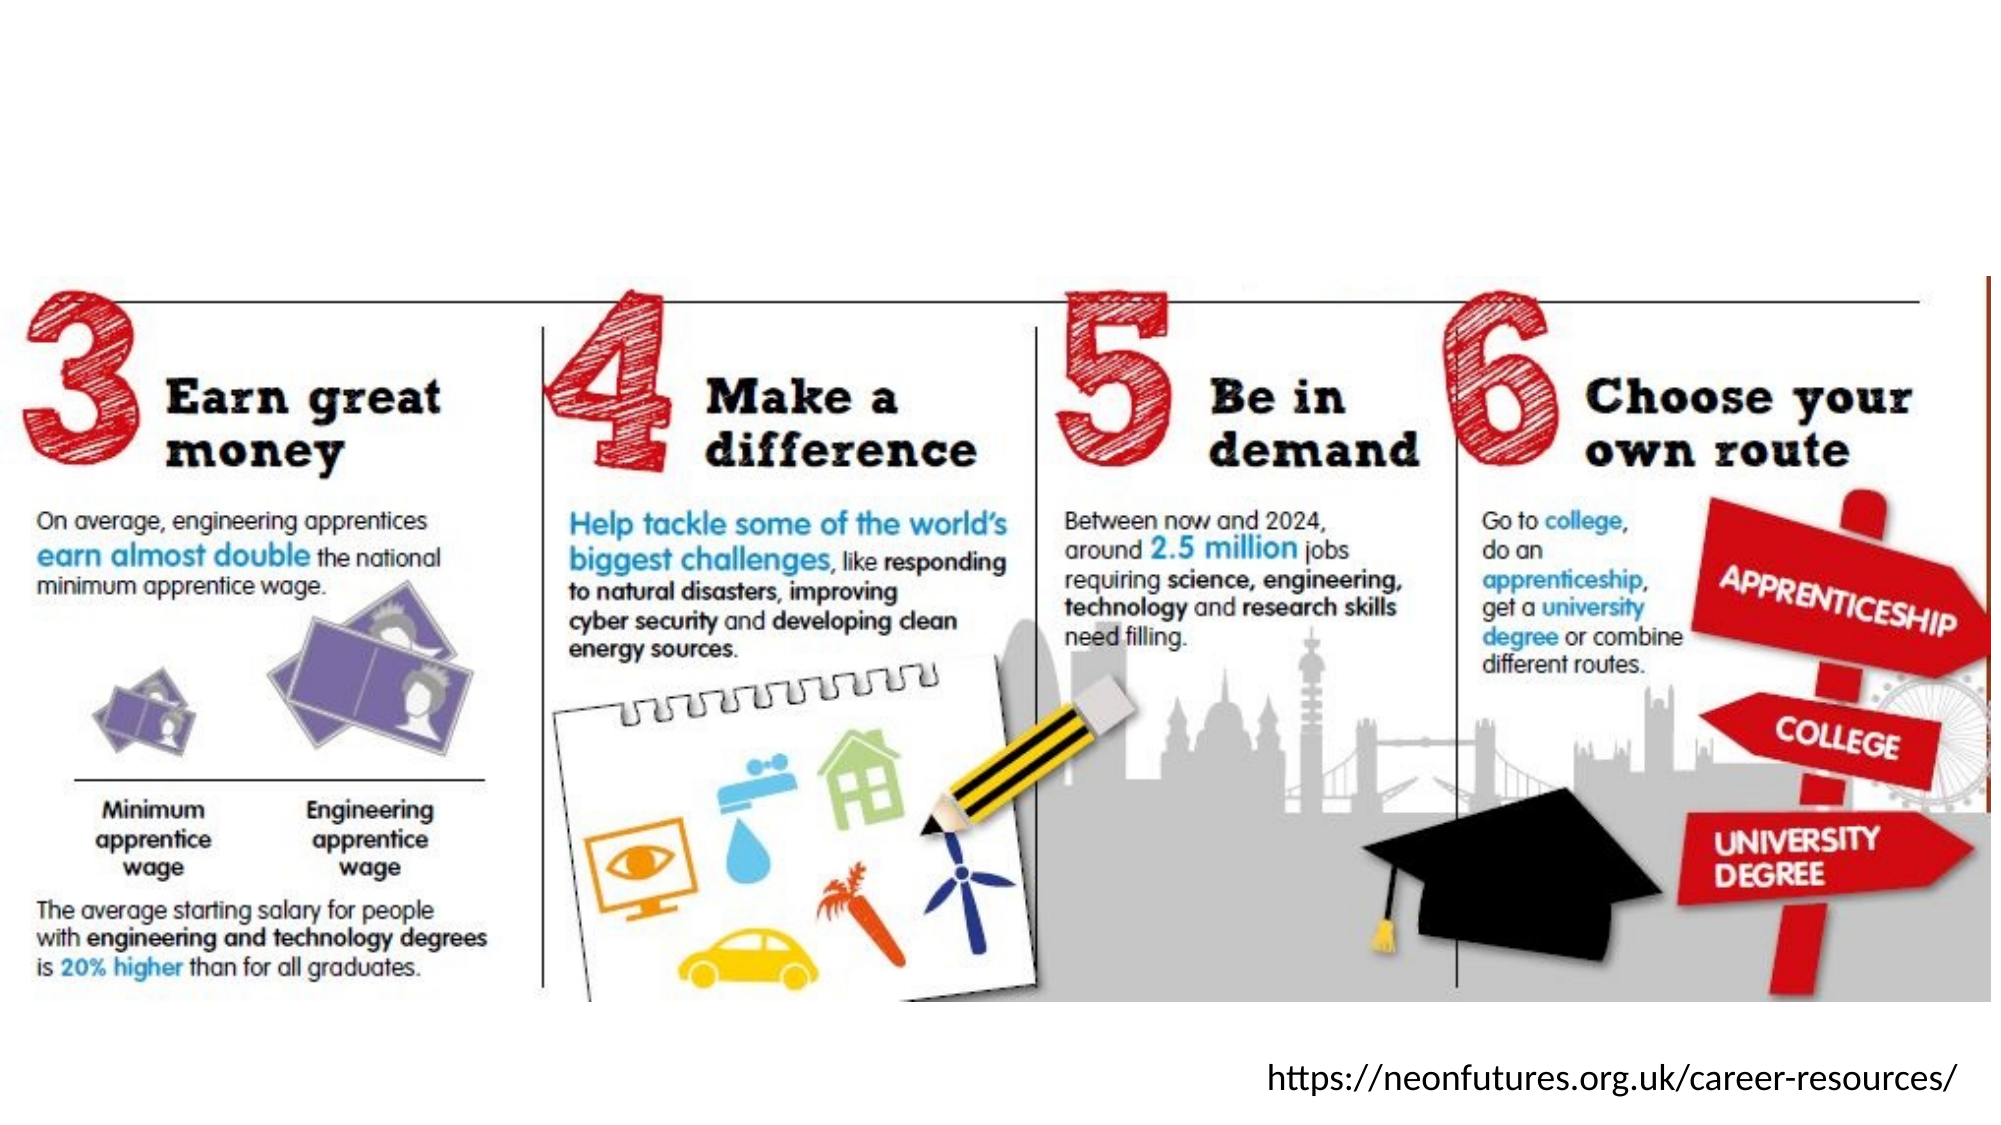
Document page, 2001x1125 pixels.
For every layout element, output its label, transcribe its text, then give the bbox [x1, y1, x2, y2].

text_box https://neonfutures.org.uk/career-resources/ [1252, 1045, 1974, 1106]
picture [0, 276, 1991, 1002]
